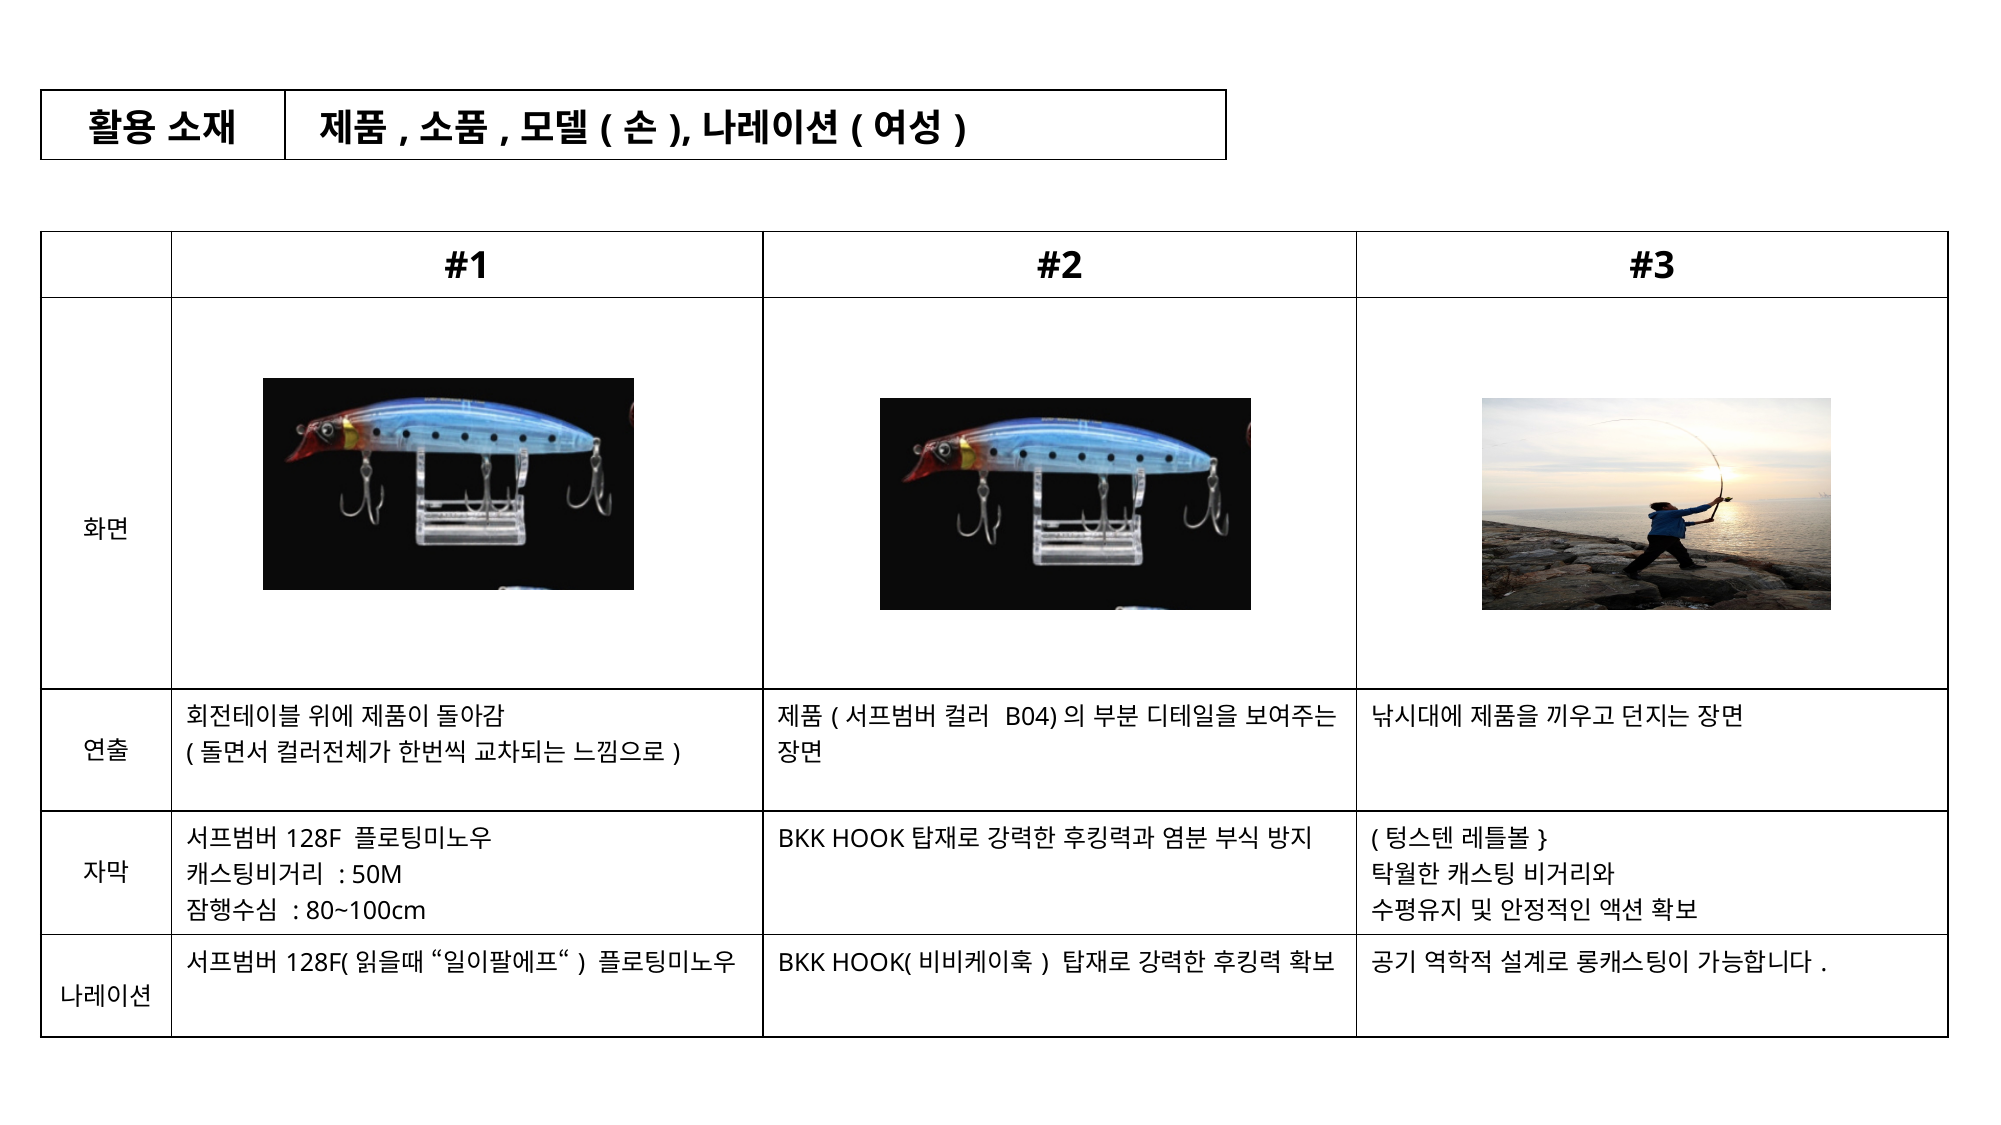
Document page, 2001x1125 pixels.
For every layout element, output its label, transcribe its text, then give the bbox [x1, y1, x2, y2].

table_cell 나레이션 [42, 935, 171, 1036]
table_cell [172, 298, 762, 688]
table_cell 공기 역학적 설계로 롱캐스팅이 가능합니다. [1357, 935, 1947, 1036]
table_cell 회전테이블 위에 제품이 돌아감 (돌면서 컬러전체가 한번씩 교차되는 느낌으로) [172, 690, 762, 810]
picture [880, 398, 1251, 610]
table_header 활용 소재 [42, 91, 284, 159]
table_header 제품,소품,모델(손),나레이션(여성) [286, 91, 1225, 159]
table_cell 서프범버128F 플로팅미노우 캐스팅비거리 : 50M 잠행수심 : 80~100cm [172, 812, 762, 934]
table_cell 자막 [42, 812, 171, 934]
table_cell [1357, 298, 1947, 688]
table_cell 연출 [42, 690, 171, 810]
table_cell 서프범버128F(읽을때 “일이팔에프“) 플로팅미노우 [172, 935, 762, 1036]
table_header #2 [764, 232, 1356, 297]
table_header #3 [1357, 232, 1947, 297]
table_cell [764, 298, 1356, 688]
picture [263, 378, 634, 590]
table_cell 제품(서프범버 컬러 B04)의 부분 디테일을 보여주는 장면 [764, 690, 1356, 810]
table_cell BKK HOOK(비비케이훅) 탑재로 강력한 후킹력 확보 [764, 935, 1356, 1036]
table_cell BKK HOOK탑재로 강력한 후킹력과 염분 부식 방지 [764, 812, 1356, 934]
table_cell 낚시대에 제품을 끼우고 던지는 장면 [1357, 690, 1947, 810]
table_header [42, 232, 171, 297]
table_cell 화면 [42, 298, 171, 688]
table_cell (텅스텐 레틀볼} 탁월한 캐스팅 비거리와 수평유지 및 안정적인 액션 확보 [1357, 812, 1947, 934]
table_header #1 [172, 232, 762, 297]
picture [1482, 398, 1831, 610]
